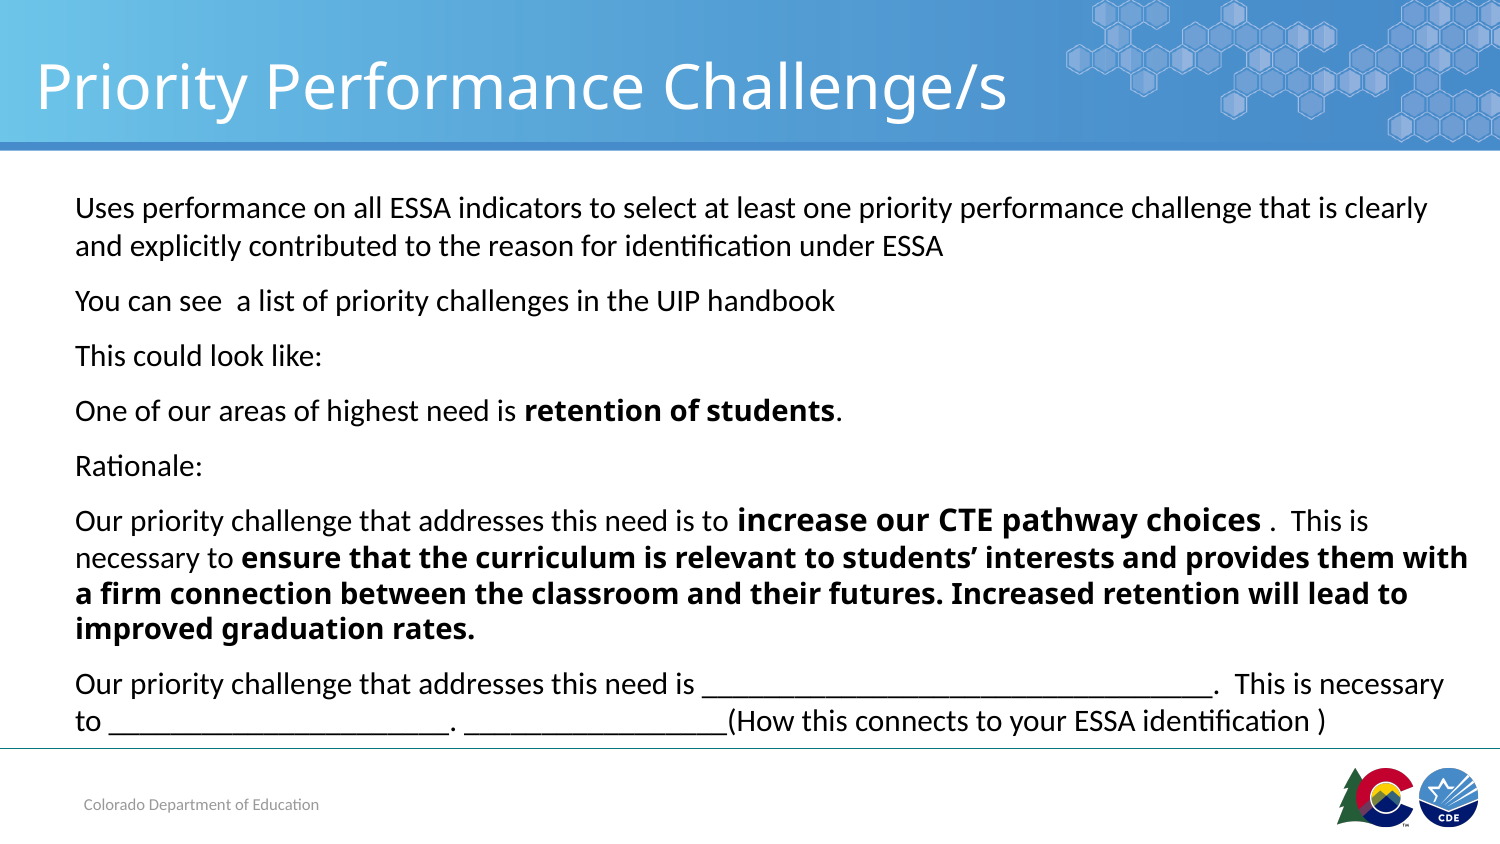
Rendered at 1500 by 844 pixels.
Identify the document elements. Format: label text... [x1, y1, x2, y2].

list Uses performance on all ESSA indicators to select at least one priority performance challenge that is clearly and explicitly contributed to the reason for identification under ESSA You can see a list of priority challenges in the UIP handbook This could look like: One of our areas of highest need is retention of students. Rationale: Our priority challenge that addresses this need is to increase our CTE pathway choices . This is necessary to ensure that the curriculum is relevant to students’ interests and provides them with a firm connection between the classroom and their futures. Increased retention will lead to improved graduation rates. Our priority challenge that addresses this need is _________________________________. This is necessary to ______________________. _________________(How this connects to your ESSA identification ) [75, 187, 1473, 770]
title Priority Performance Challenge/s [34, 37, 1433, 132]
picture [0, 0, 1500, 151]
picture [1336, 767, 1479, 828]
